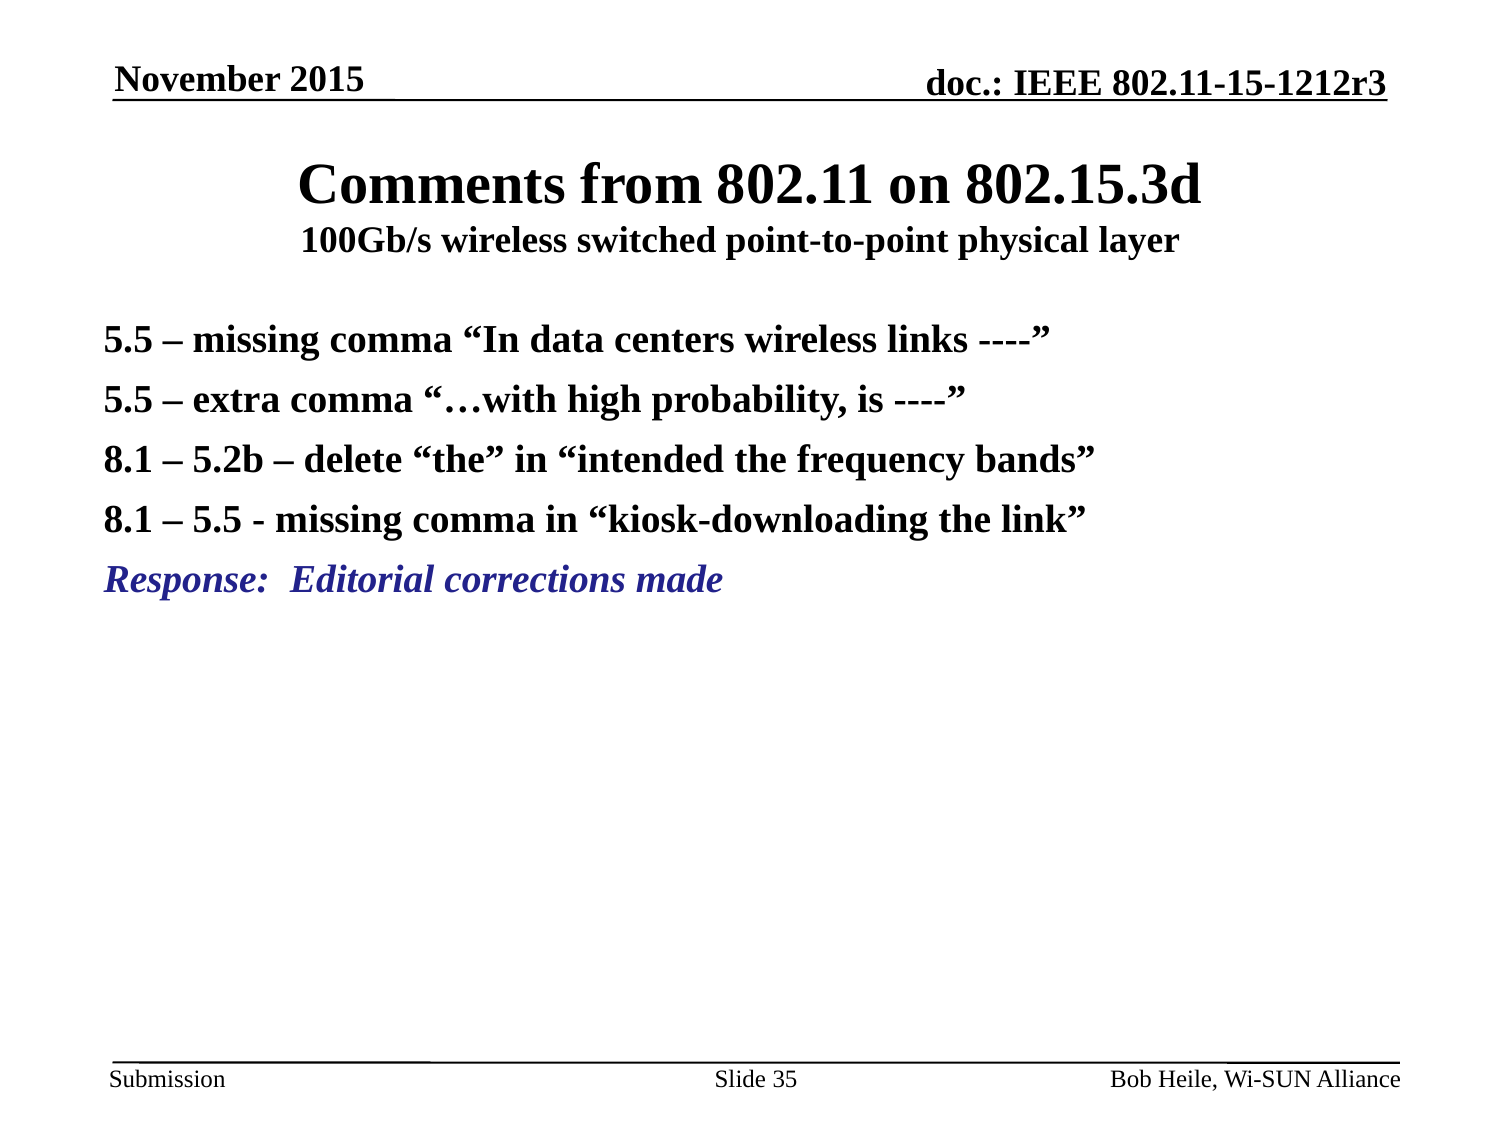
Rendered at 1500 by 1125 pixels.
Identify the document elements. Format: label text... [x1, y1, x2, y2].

slide_number Slide 35 [712, 1061, 800, 1123]
list 5.5 – missing comma “In data centers wireless links ----” 5.5 – extra comma “…with high probability, is ----” 8.1 – 5.2b – delete “the” in “intended the frequency bands” 8.1 – 5.5 - missing comma in “kiosk-downloading the link” Response: Editorial corrections made [88, 305, 1402, 1050]
footer Bob Heile, Wi-SUN Alliance [878, 1061, 1402, 1093]
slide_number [114, 54, 423, 100]
title Comments from 802.11 on 802.15.3d 100Gb/s wireless switched point-to-point physical layer [112, 137, 1388, 305]
